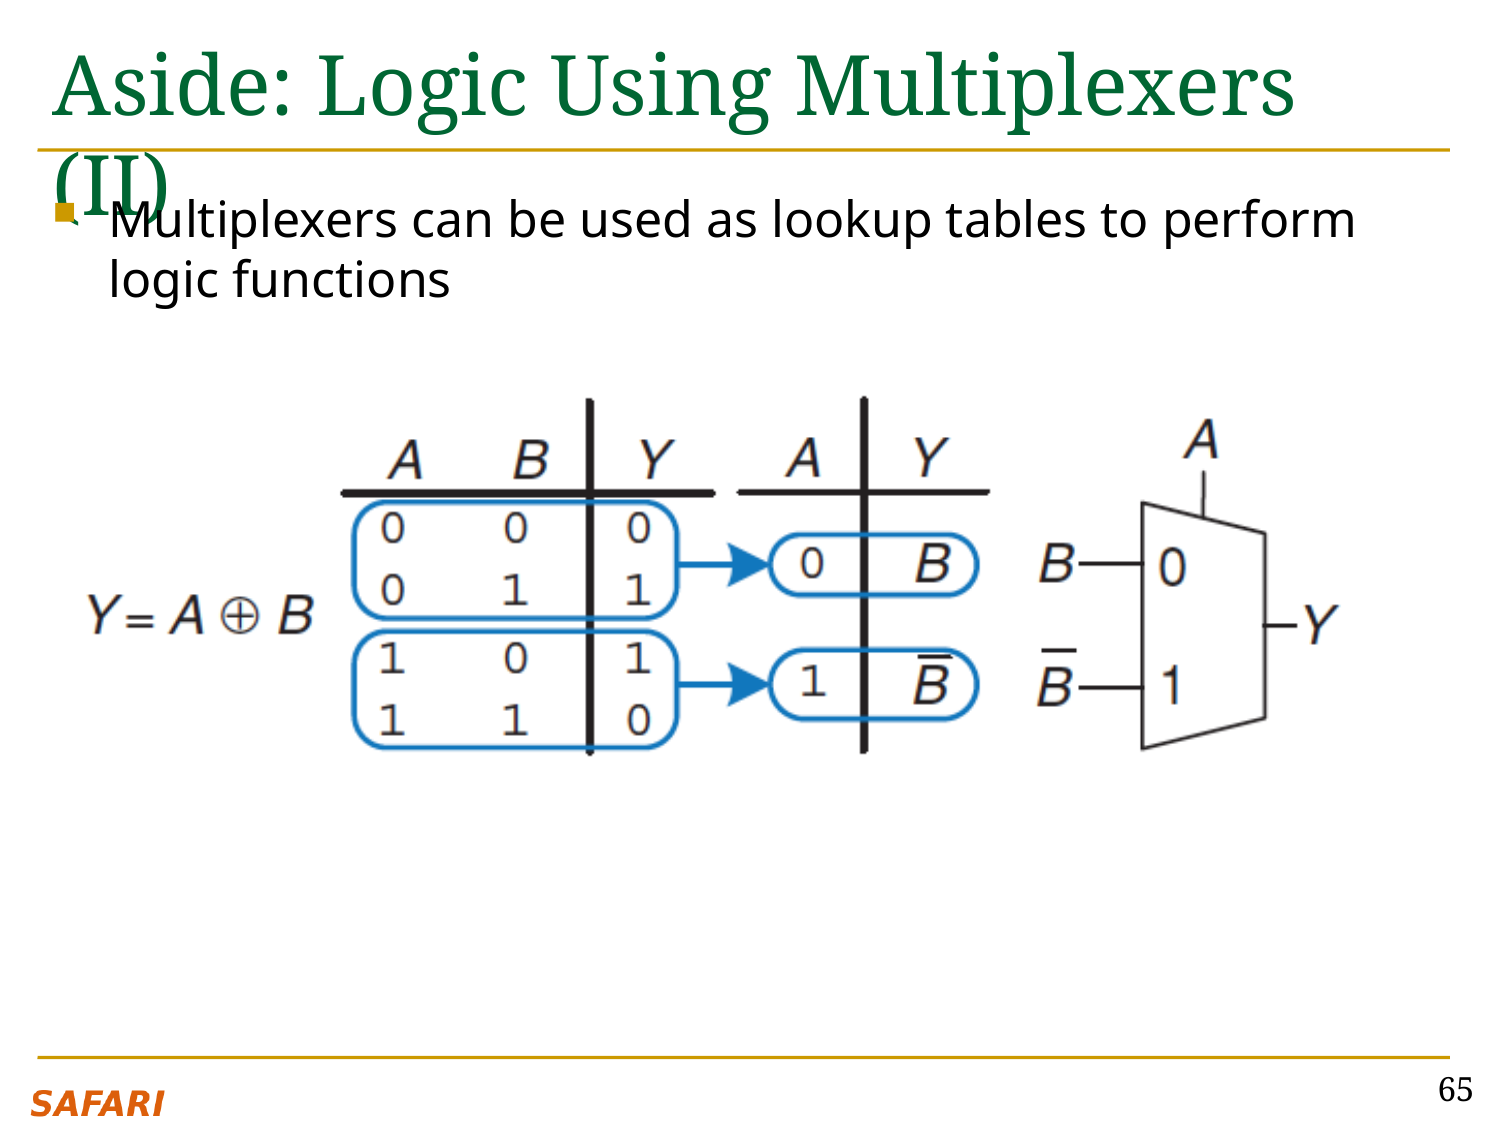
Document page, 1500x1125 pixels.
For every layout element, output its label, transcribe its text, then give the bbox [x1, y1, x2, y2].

slide_number 65 [1139, 1045, 1490, 1121]
list Multiplexers can be used as lookup tables to perform logic functions [37, 179, 1450, 1025]
picture [29, 1083, 169, 1124]
title Aside: Logic Using Multiplexers (II) [37, 24, 1450, 170]
picture [74, 374, 1375, 776]
